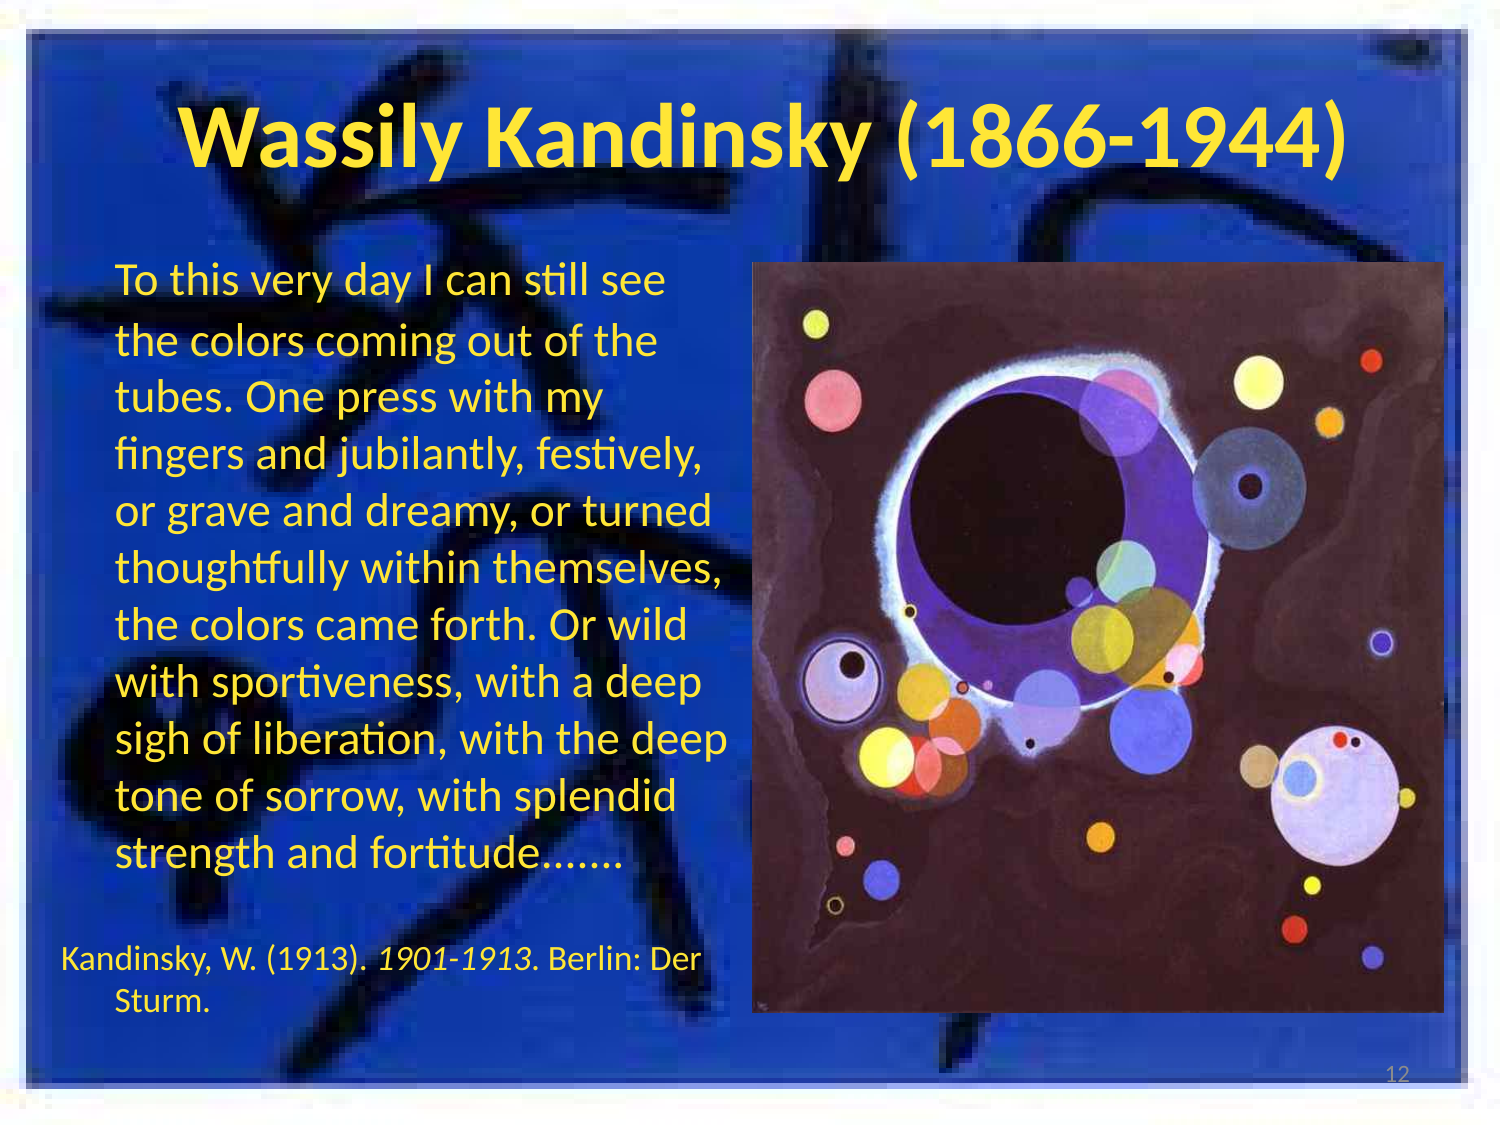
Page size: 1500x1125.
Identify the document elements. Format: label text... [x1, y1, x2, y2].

picture [0, 0, 1500, 1125]
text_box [749, 262, 1446, 1013]
title Wassily Kandinsky (1866-1944) [126, 37, 1402, 225]
list To this very day I can still see the colors coming out of the tubes. One press with my fingers and jubilantly, festively, or grave and dreamy, or turned thoughtfully within themselves, the colors came forth. Or wild with sportiveness, with a deep sigh of liberation, with the deep tone of sorrow, with splendid strength and fortitude....... Kandinsky, W. (1913). 1901-1913. Berlin: Der Sturm. [46, 224, 750, 1075]
slide_number 12 [1074, 1042, 1425, 1103]
